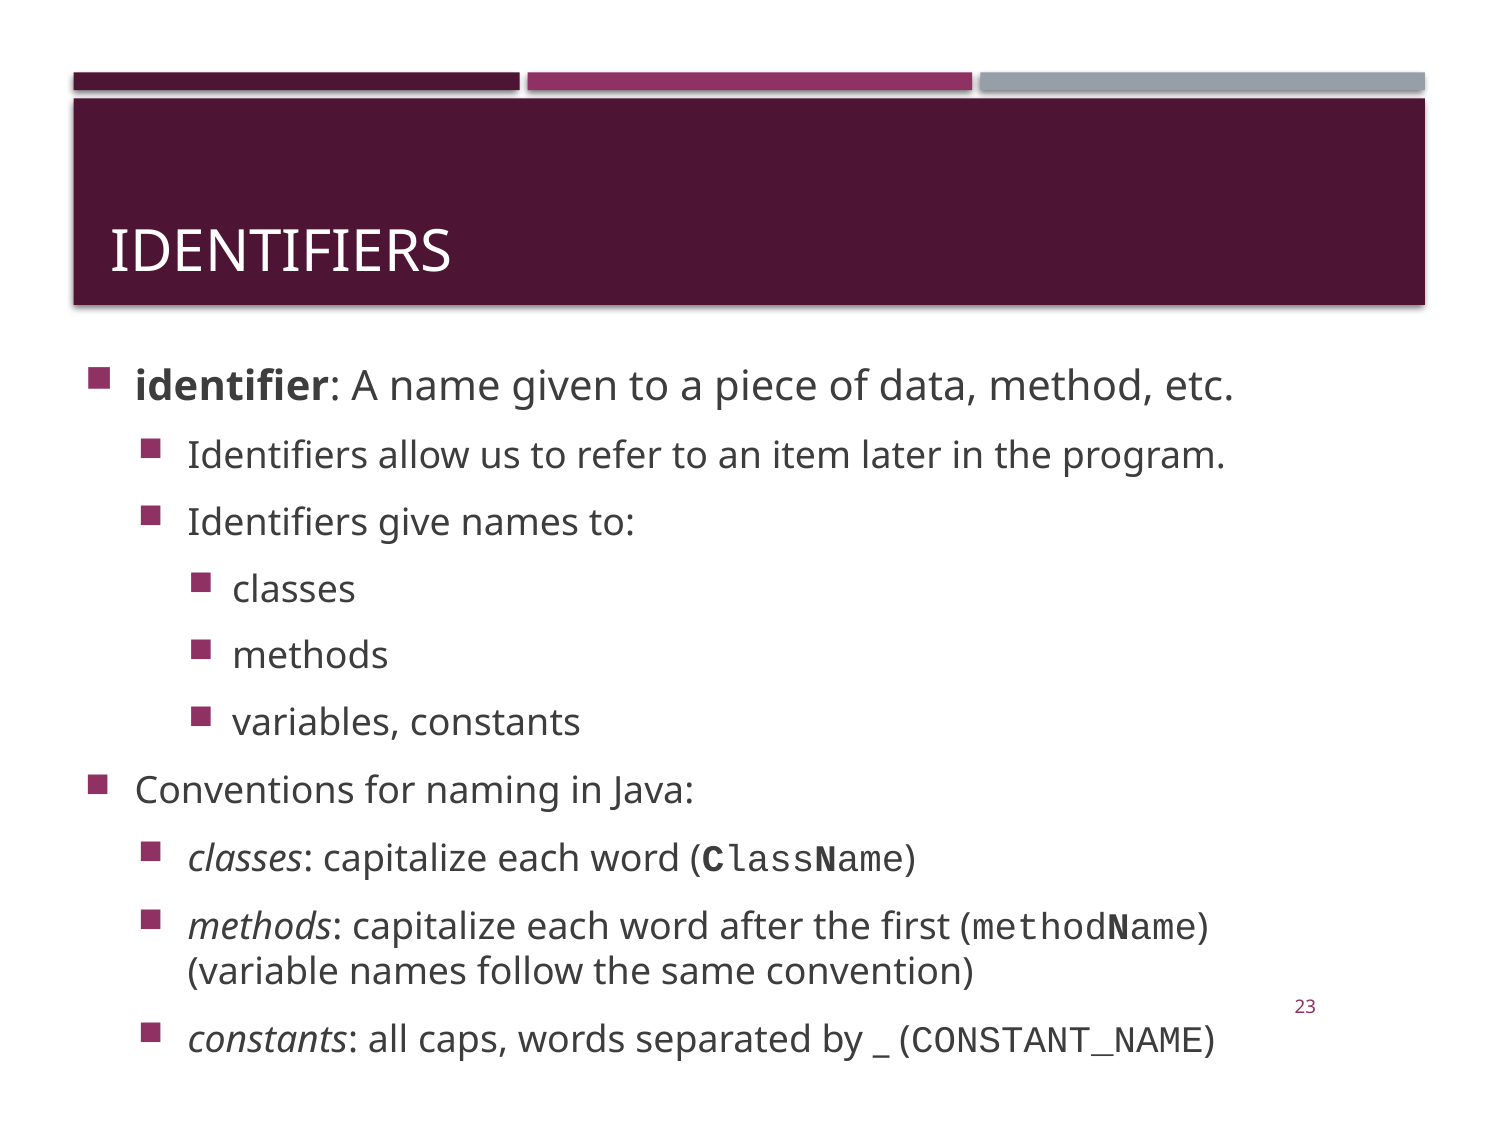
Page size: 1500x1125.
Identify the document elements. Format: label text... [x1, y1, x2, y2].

title Identifiers [95, 112, 1406, 291]
list identifier: A name given to a piece of data, method, etc. Identifiers allow us to refer to an item later in the program. Identifiers give names to: classes methods variables, constants Conventions for naming in Java: classes: capitalize each word (ClassName) methods: capitalize each word after the first (methodName) (variable names follow the same convention) constants: all caps, words separated by _ (CONSTANT_NAME) [69, 351, 1432, 1068]
